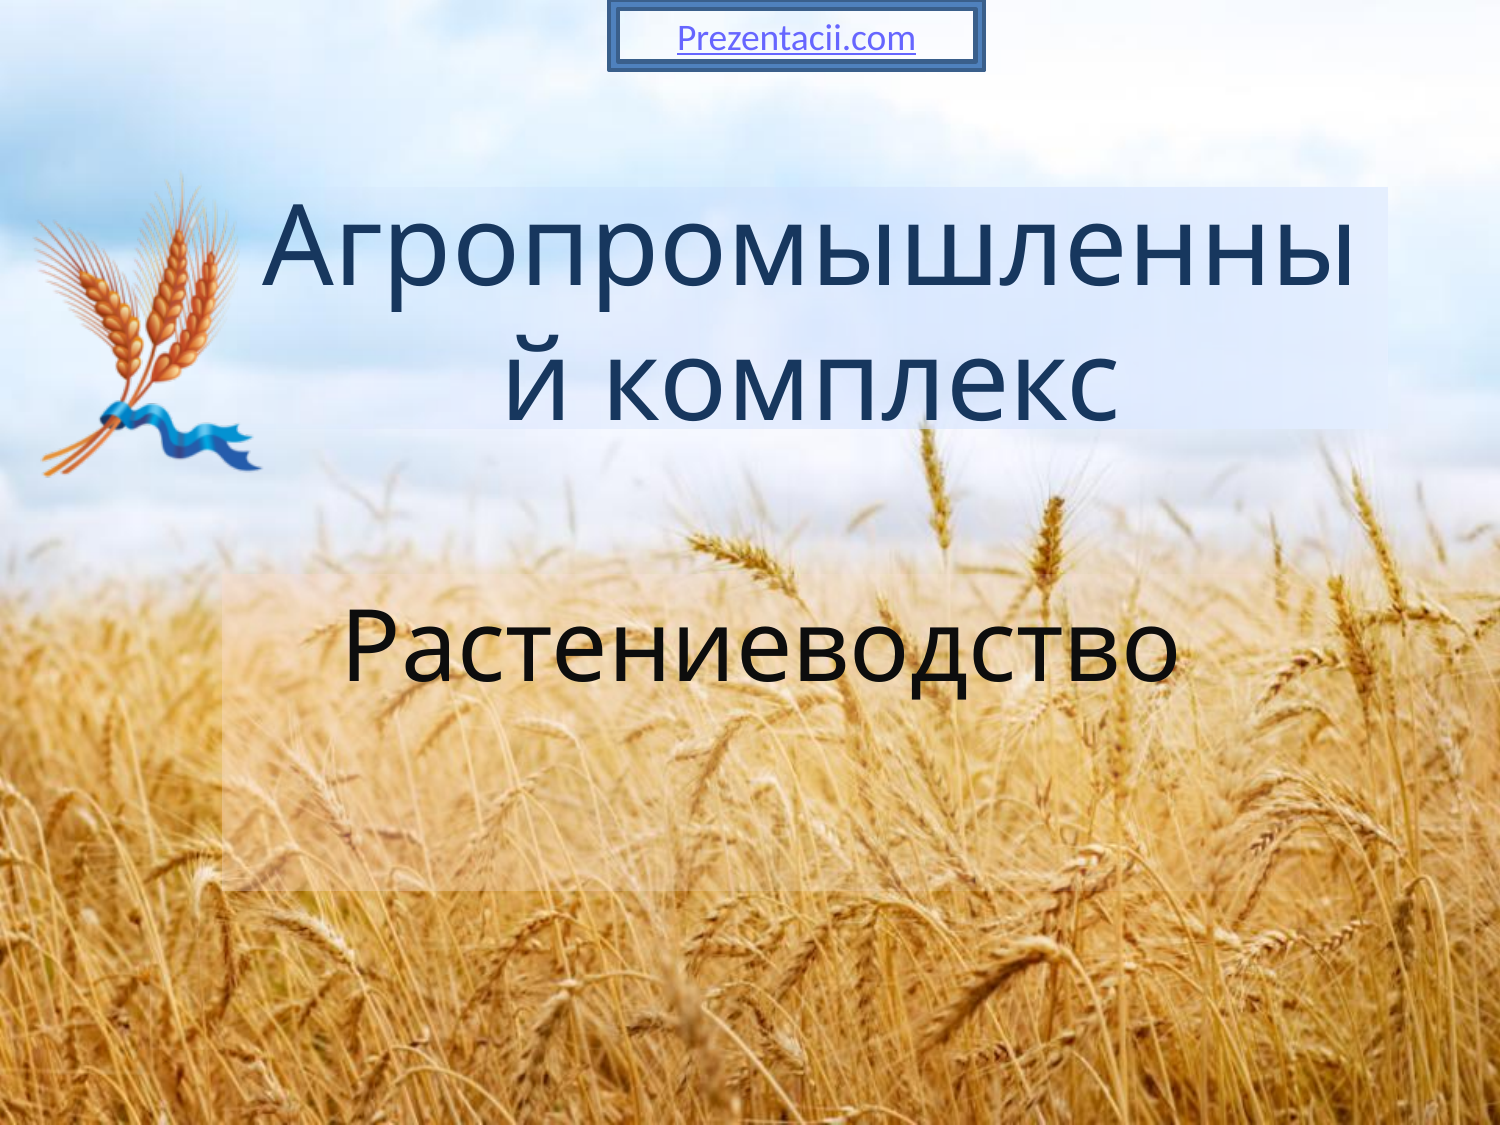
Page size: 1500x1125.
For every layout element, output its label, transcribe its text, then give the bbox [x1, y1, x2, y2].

picture [0, 0, 1500, 1125]
title Агропромышленный комплекс [298, 187, 1388, 429]
subtitle Растениеводство [222, 574, 1301, 891]
text_box Prezentacii.com [607, 0, 986, 72]
picture [620, 11, 973, 59]
